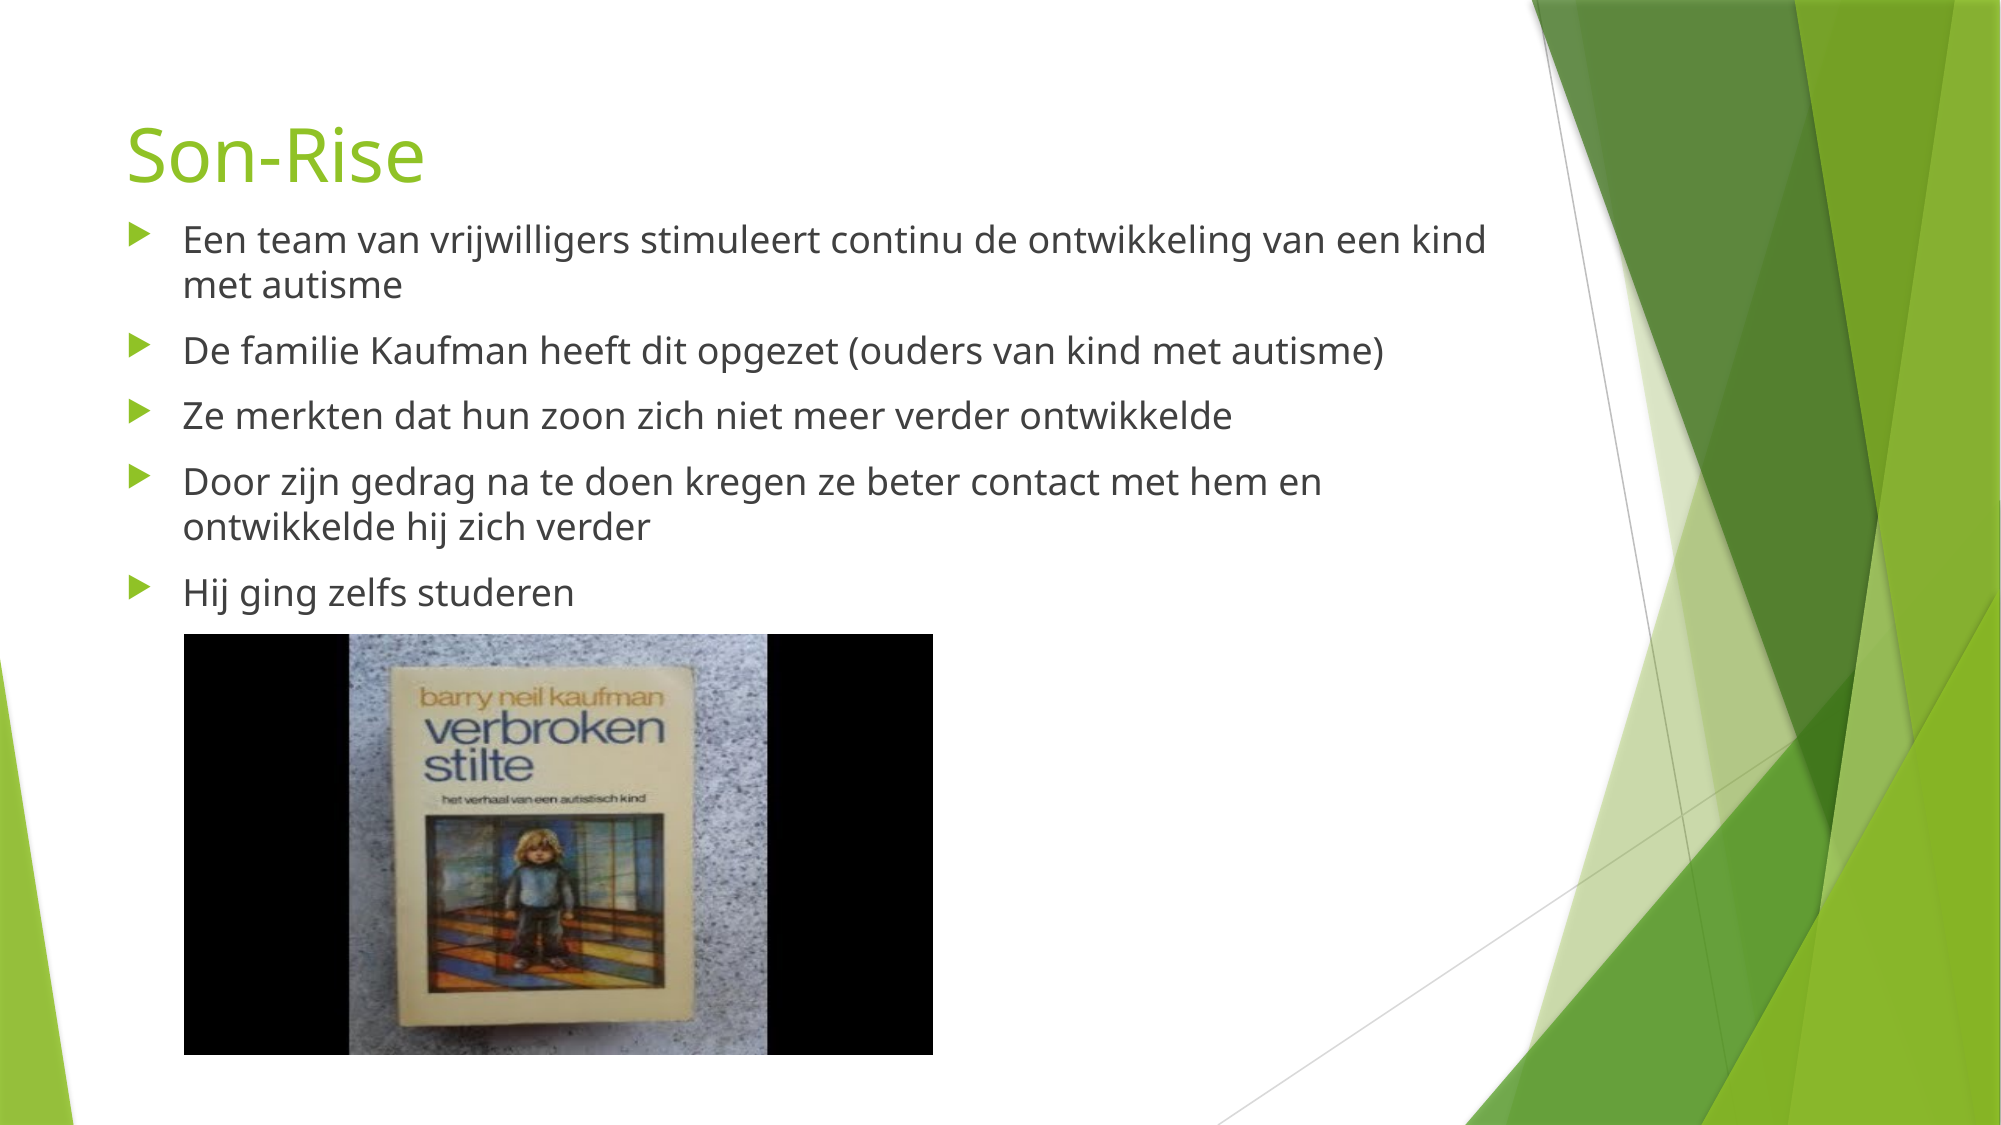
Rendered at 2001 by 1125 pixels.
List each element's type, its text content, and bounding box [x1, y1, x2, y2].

title Son-Rise [111, 99, 1522, 208]
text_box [182, 633, 934, 1057]
list Een team van vrijwilligers stimuleert continu de ontwikkeling van een kind met autisme De familie Kaufman heeft dit opgezet (ouders van kind met autisme) Ze merkten dat hun zoon zich niet meer verder ontwikkelde Door zijn gedrag na te doen kregen ze beter contact met hem en ontwikkelde hij zich verder Hij ging zelfs studeren [111, 208, 1522, 845]
